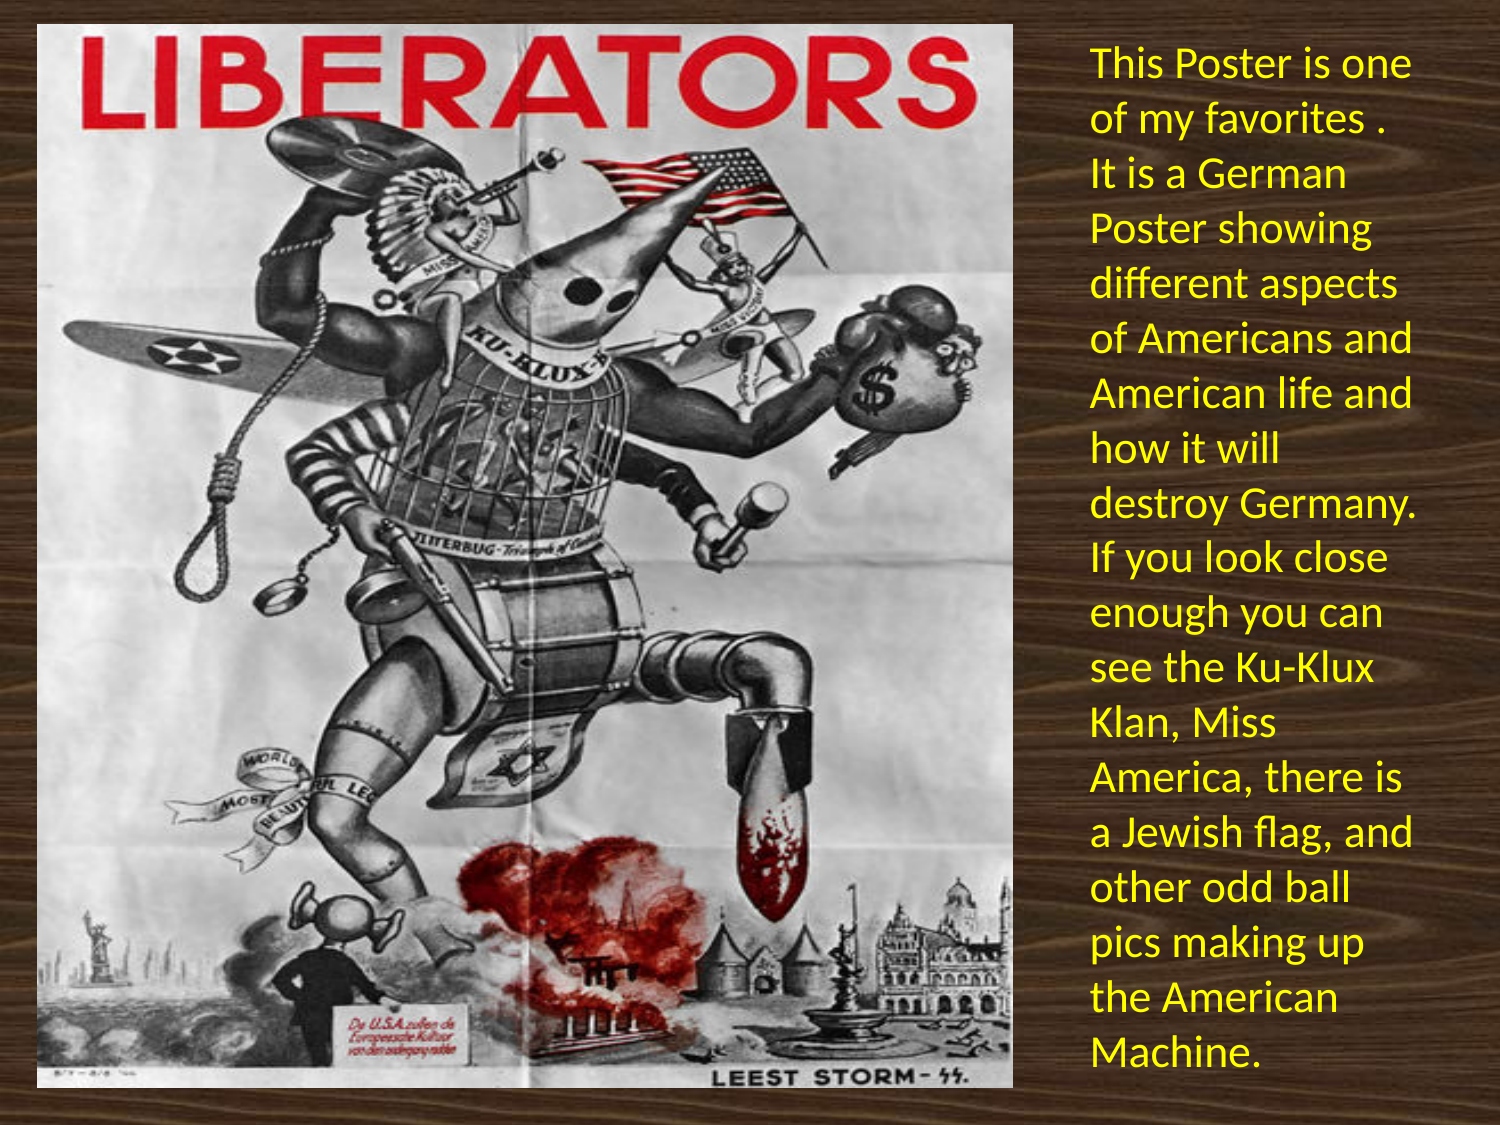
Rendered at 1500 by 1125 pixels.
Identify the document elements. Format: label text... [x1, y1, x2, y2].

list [37, 24, 1013, 1088]
picture [0, 0, 1500, 1125]
text_box This Poster is one of my favorites . It is a German Poster showing different aspects of Americans and American life and how it will destroy Germany. If you look close enough you can see the Ku-Klux Klan, Miss America, there is a Jewish flag, and other odd ball pics making up the American Machine. [1074, 24, 1438, 1085]
